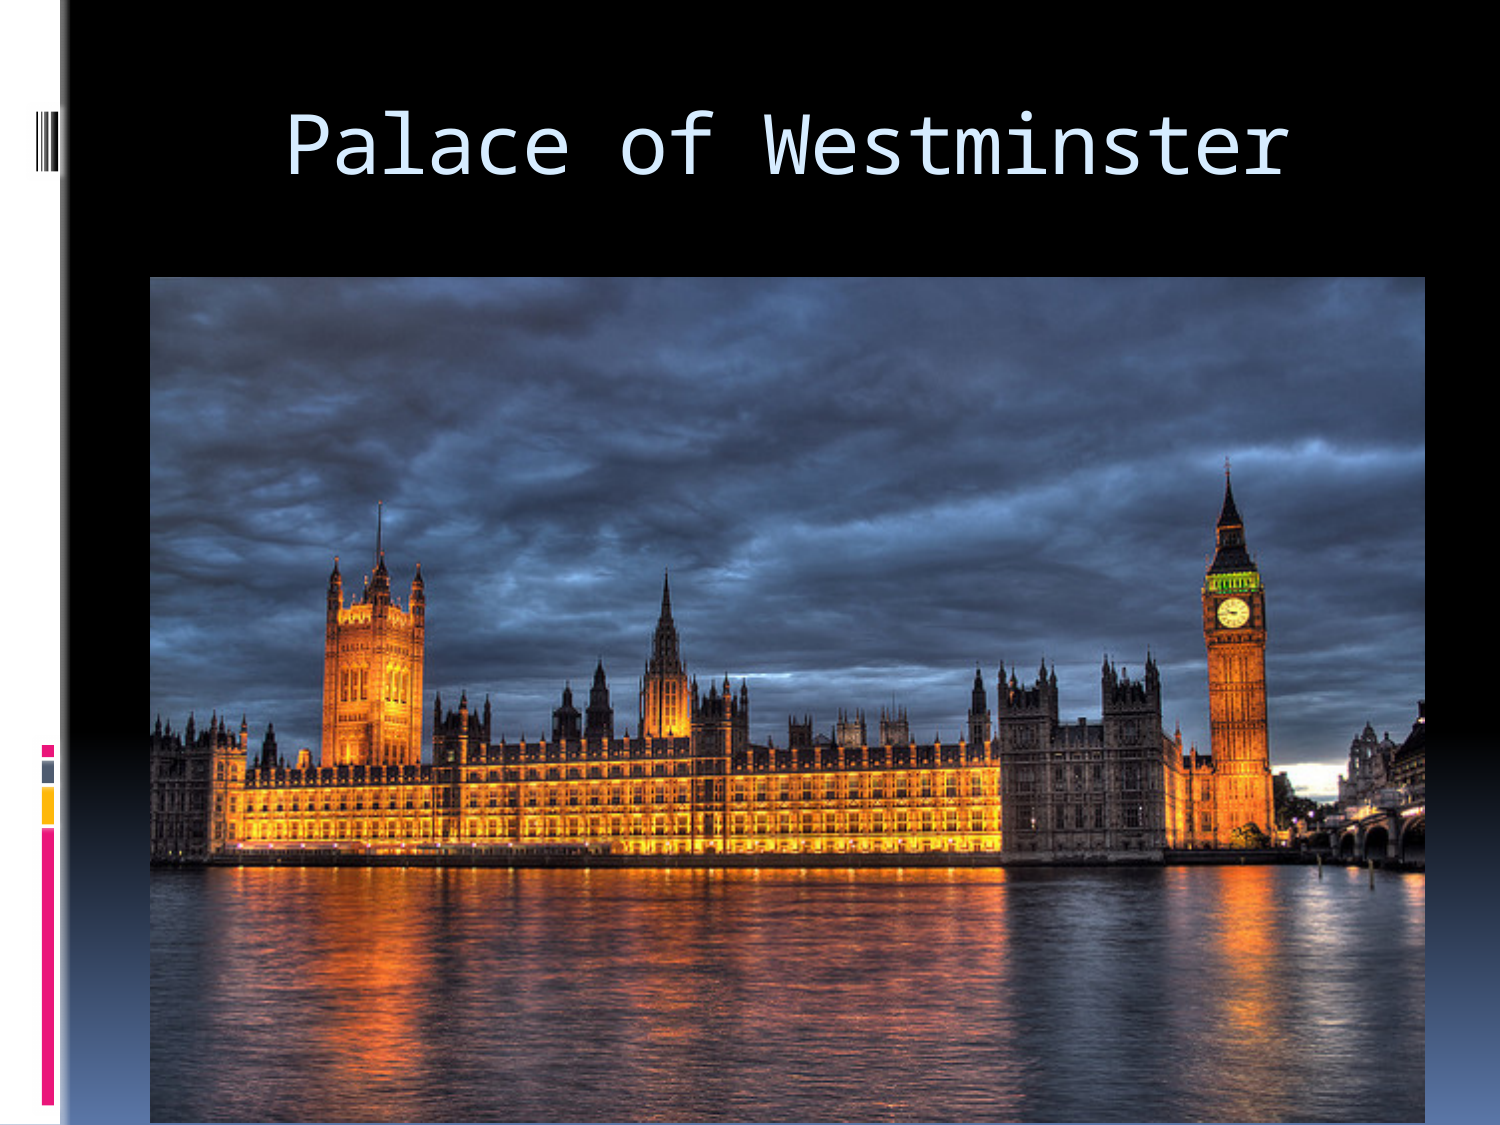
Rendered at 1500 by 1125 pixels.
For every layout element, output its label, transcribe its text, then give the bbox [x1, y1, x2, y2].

title Palace of Westminster [150, 83, 1425, 234]
picture [149, 277, 1426, 1123]
